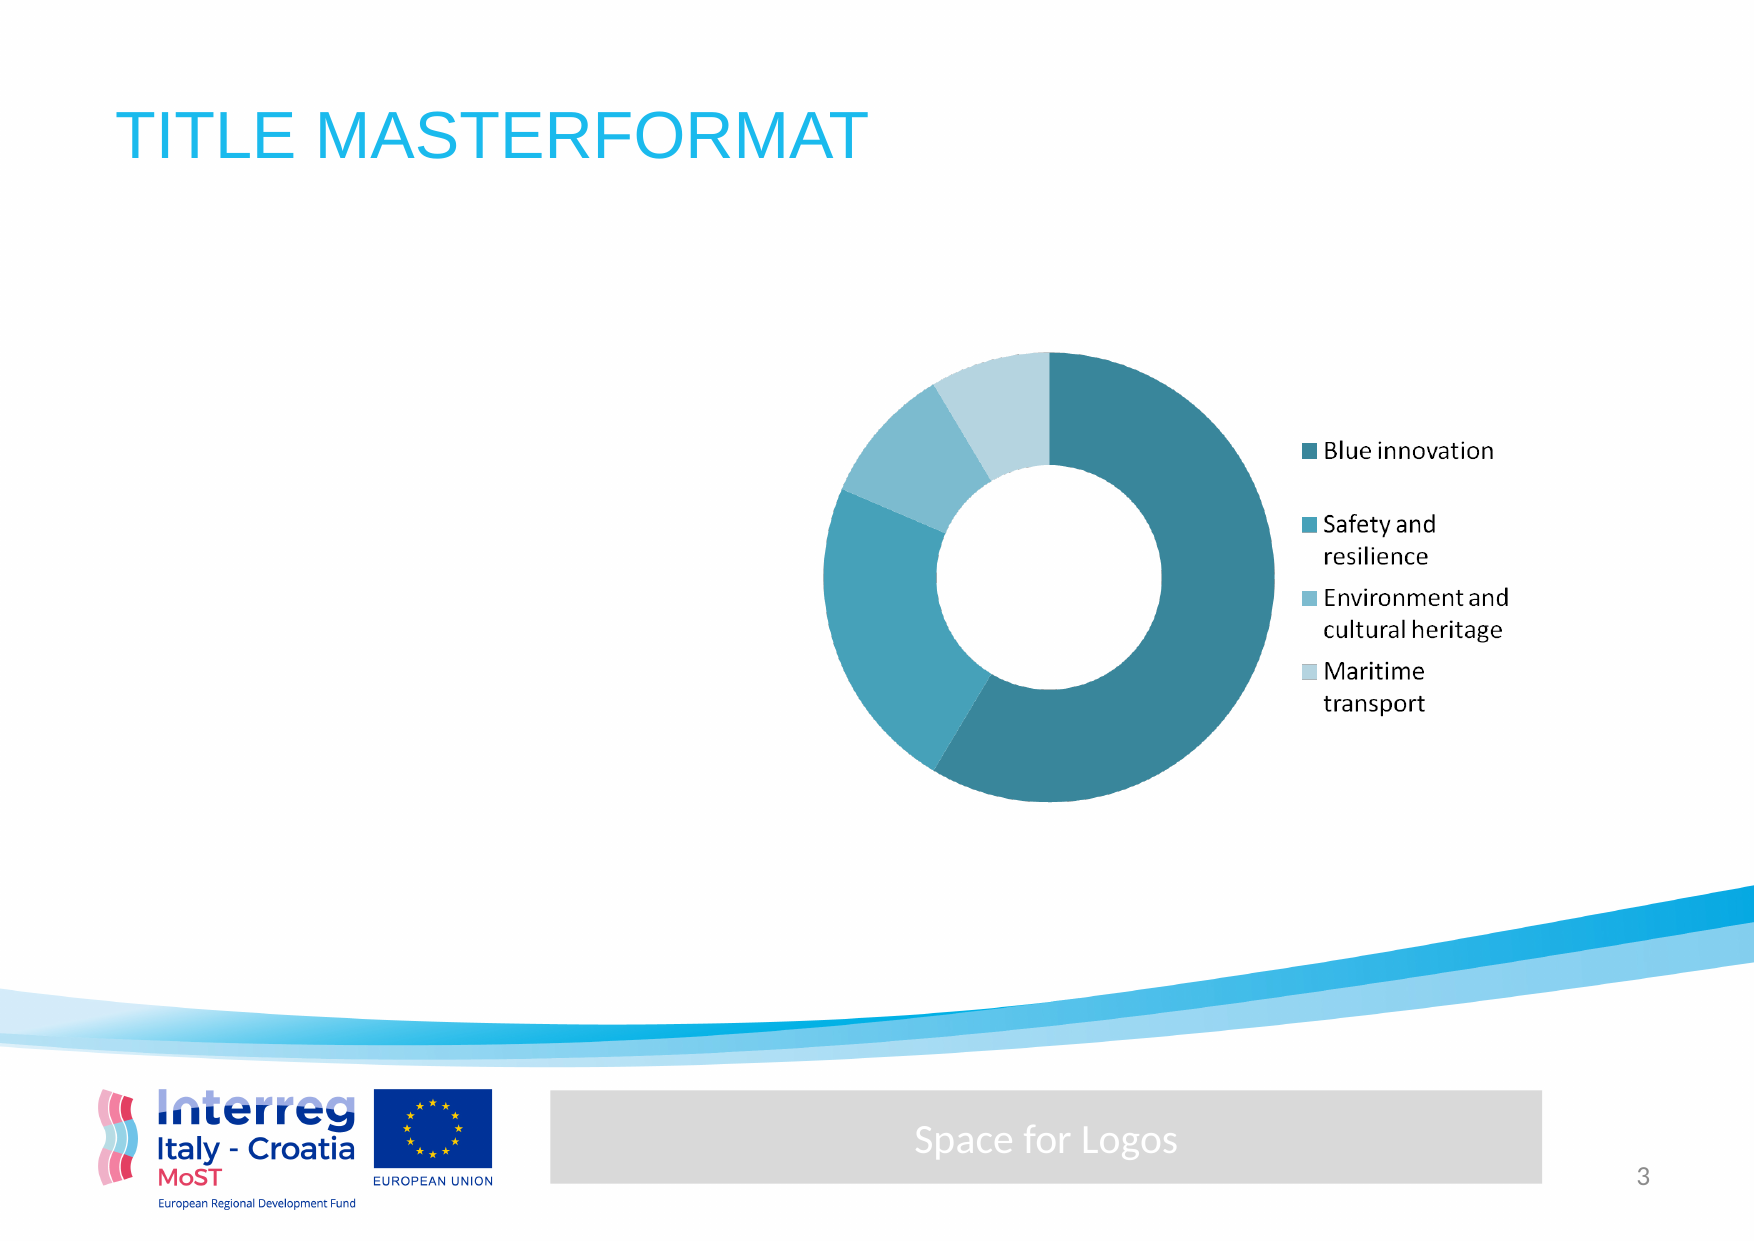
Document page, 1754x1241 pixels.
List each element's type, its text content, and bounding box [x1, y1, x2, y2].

slide_number 3 [1607, 1141, 1666, 1208]
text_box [801, 315, 1530, 839]
text_box TITLE MASTERFORMAT [97, 83, 1656, 181]
text_box Space for Logos [549, 1089, 1543, 1185]
picture [0, 0, 1754, 1241]
